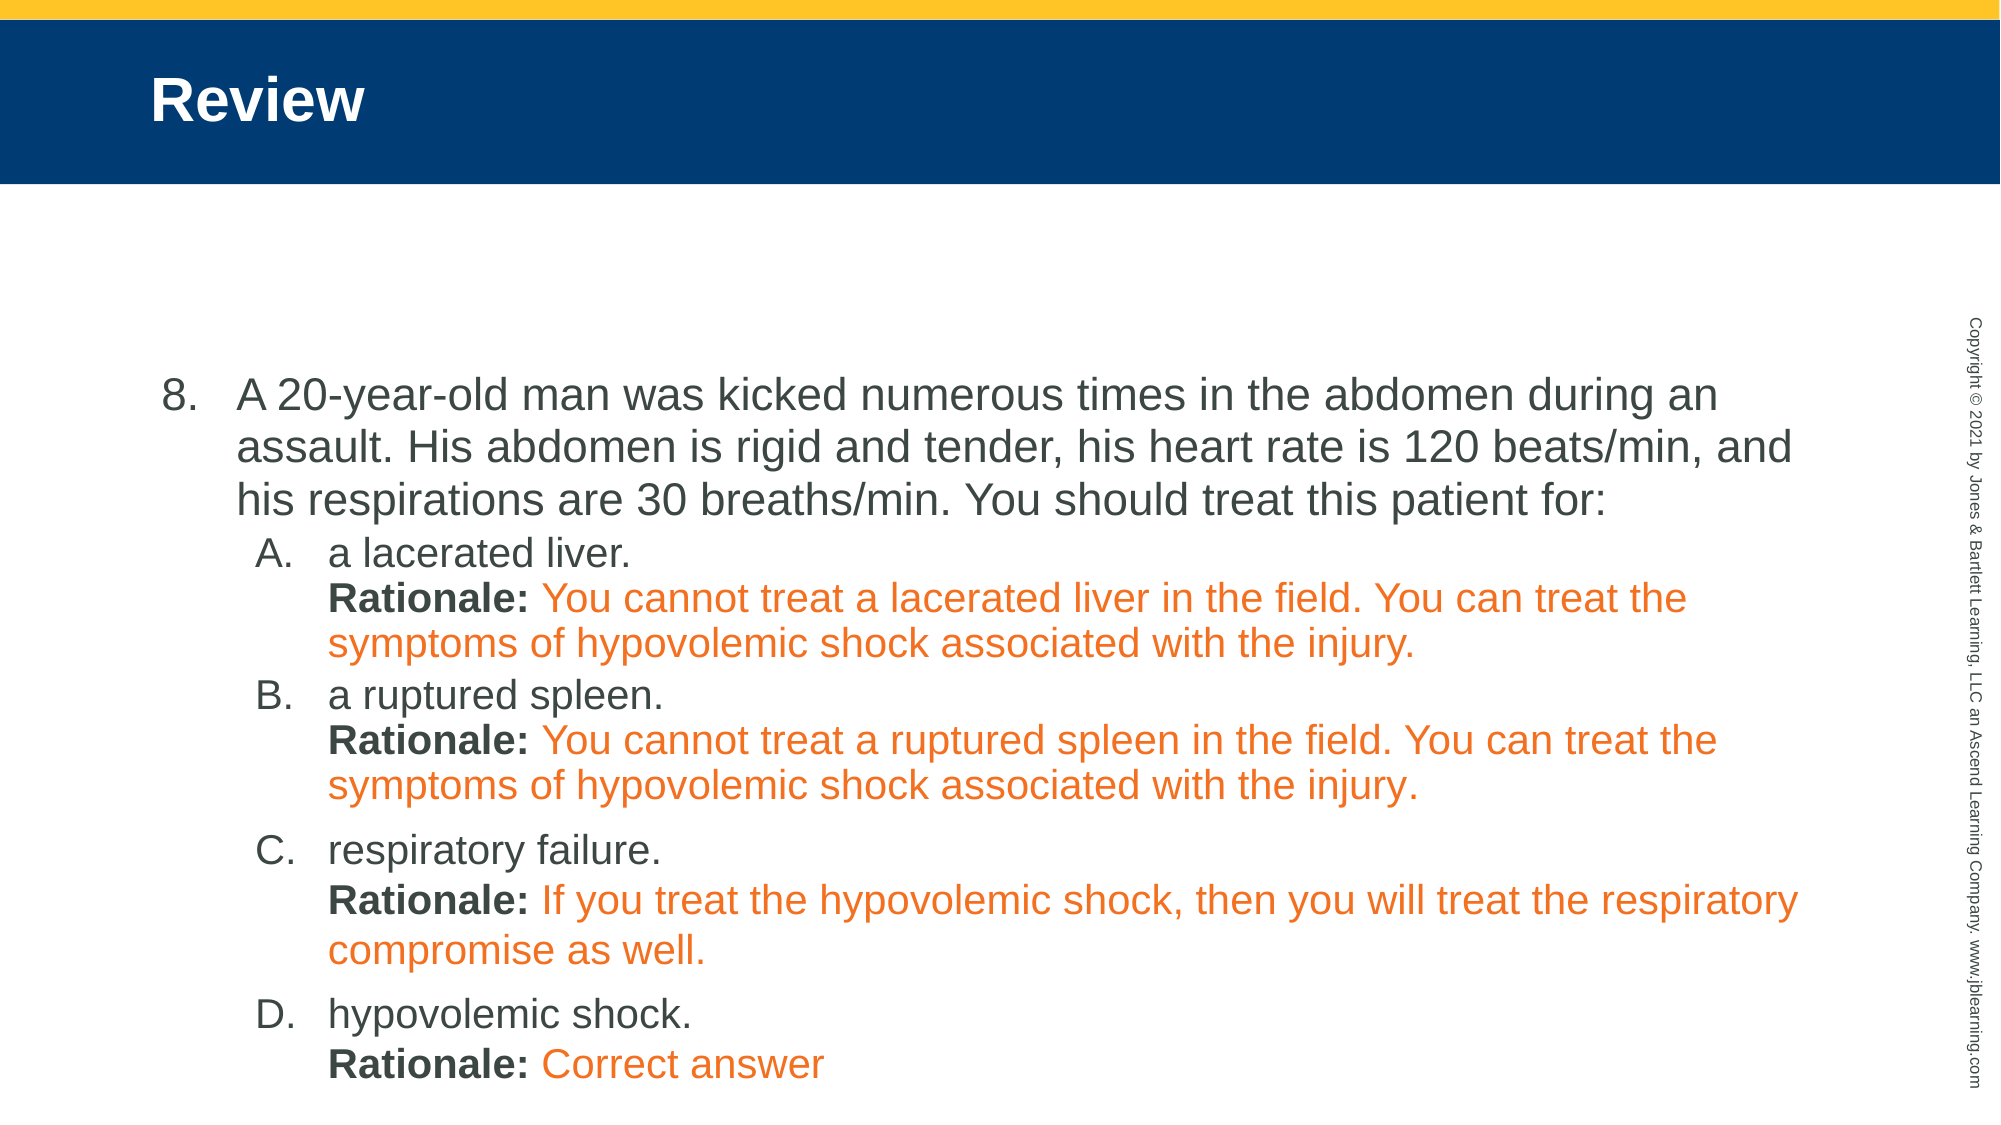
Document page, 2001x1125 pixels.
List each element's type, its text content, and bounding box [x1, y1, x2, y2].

list A 20-year-old man was kicked numerous times in the abdomen during an assault. His abdomen is rigid and tender, his heart rate is 120 beats/min, and his respirations are 30 breaths/min. You should treat this patient for: a lacerated liver. Rationale: You cannot treat a lacerated liver in the field. You can treat the symptoms of hypovolemic shock associated with the injury. a ruptured spleen. Rationale: You cannot treat a ruptured spleen in the field. You can treat the symptoms of hypovolemic shock associated with the injury. respiratory failure. Rationale: If you treat the hypovolemic shock, then you will treat the respiratory compromise as well. hypovolemic shock. Rationale: Correct answer [146, 361, 1859, 1016]
title Review [0, 19, 2000, 185]
